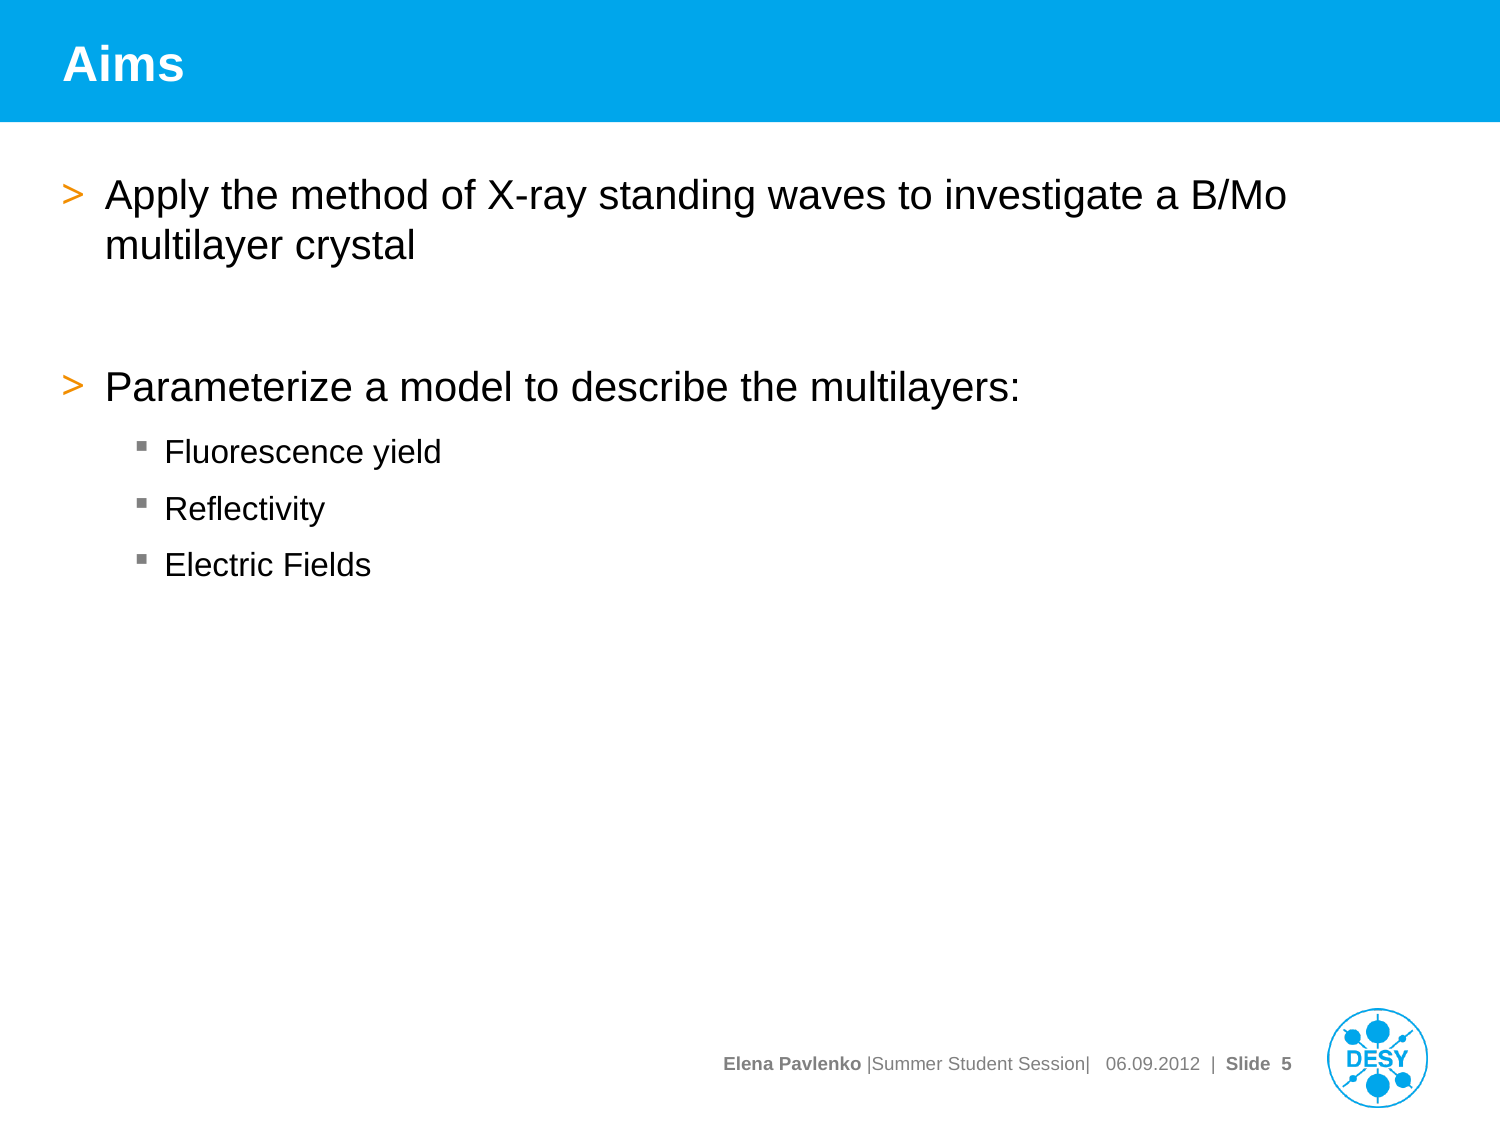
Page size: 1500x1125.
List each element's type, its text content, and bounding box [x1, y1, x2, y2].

picture [1391, 1071, 1428, 1108]
list Apply the method of X-ray standing waves to investigate a B/Mo multilayer crystal Parameterize a model to describe the multilayers: Fluorescence yield Reflectivity Electric Fields [46, 160, 1444, 947]
picture [1327, 1008, 1368, 1049]
picture [1387, 1008, 1428, 1046]
picture [1330, 1011, 1426, 1106]
picture [1327, 1068, 1365, 1108]
title Aims [47, 16, 1446, 107]
